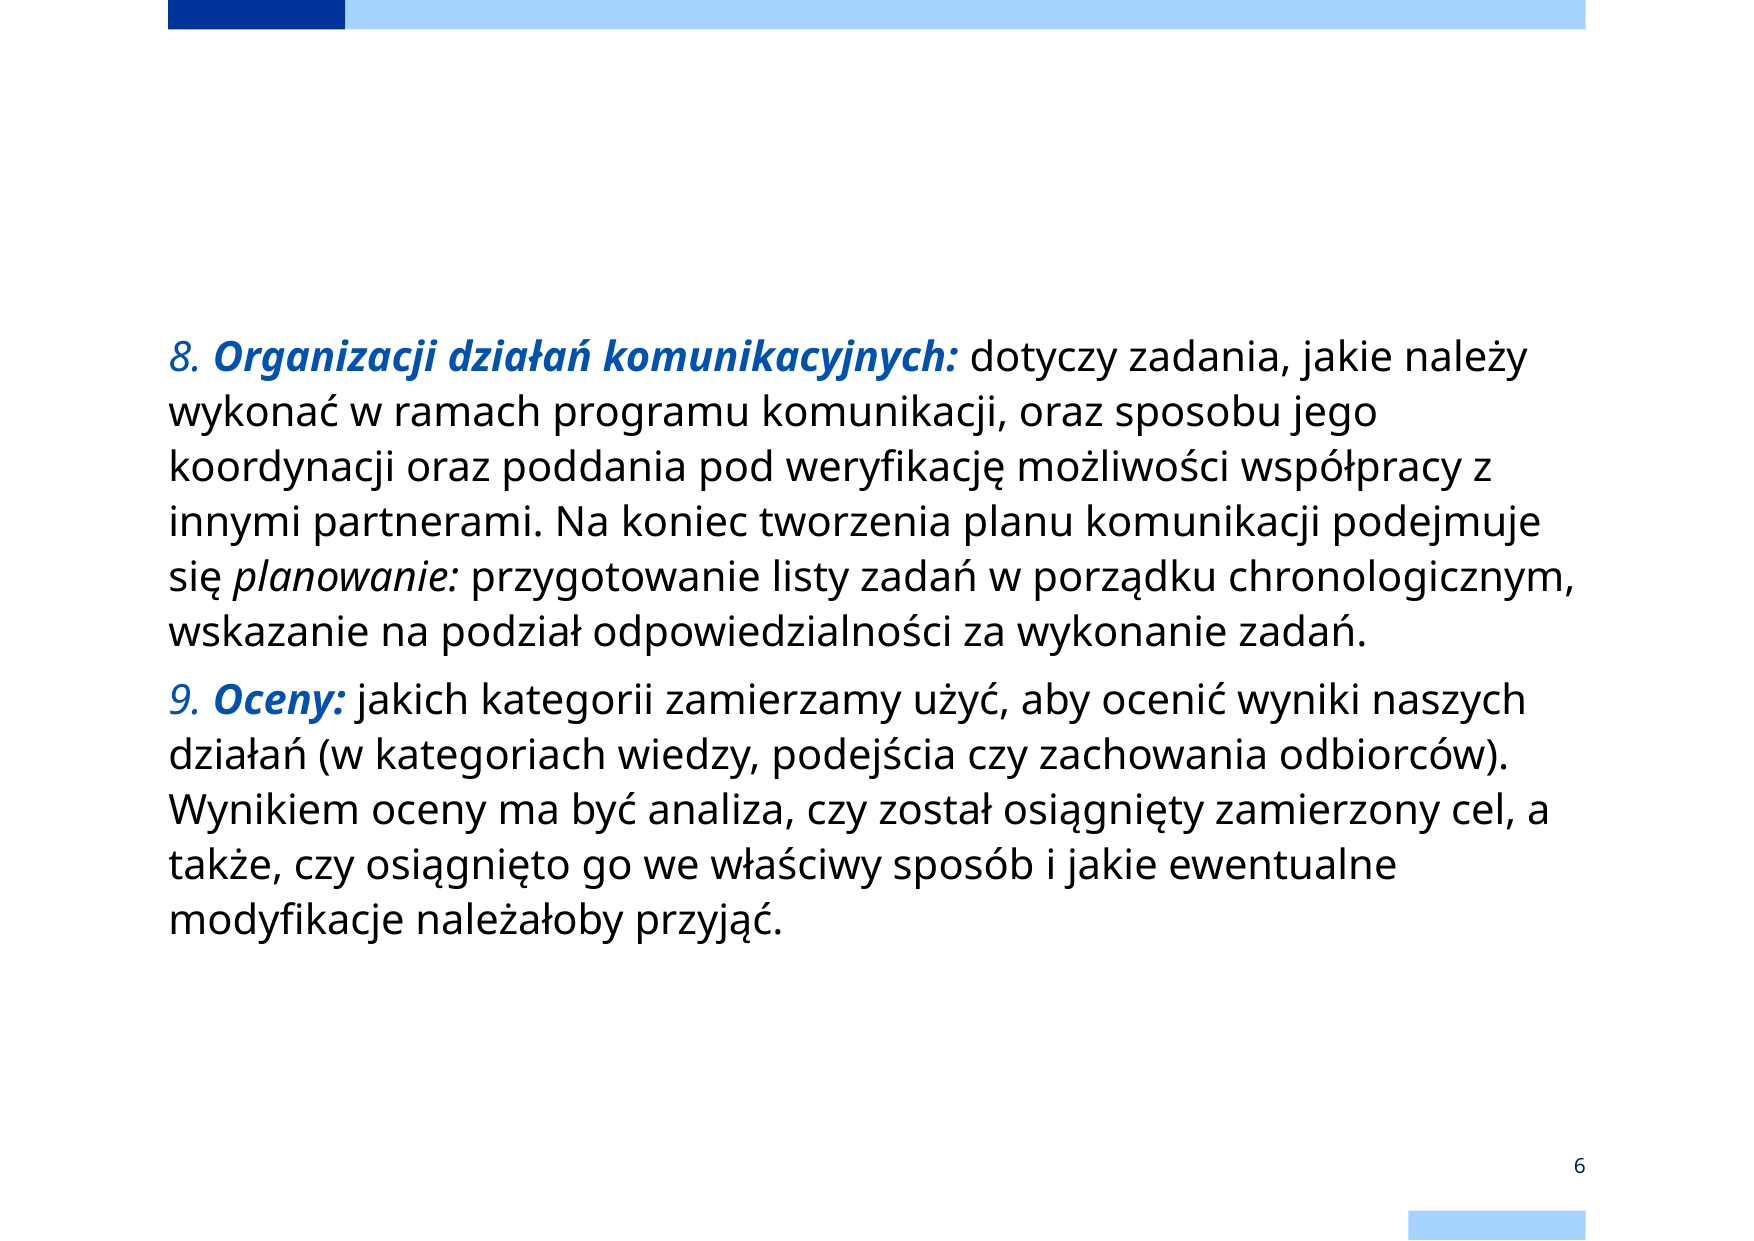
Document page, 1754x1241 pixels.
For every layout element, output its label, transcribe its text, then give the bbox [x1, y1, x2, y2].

slide_number 6 [1408, 1151, 1586, 1182]
list 8. Organizacji działań komunikacyjnych: dotyczy zadania, jakie należy wykonać w ramach programu komunikacji, oraz sposobu jego koordynacji oraz poddania pod weryfikację możliwości współpracy z innymi partnerami. Na koniec tworzenia planu komunikacji podejmuje się planowanie: przygotowanie listy zadań w porządku chronologicznym, wskazanie na podział odpowiedzialności za wykonanie zadań. 9. Oceny: jakich kategorii zamierzamy użyć, aby ocenić wyniki naszych działań (w kategoriach wiedzy, podejścia czy zachowania odbiorców). Wynikiem oceny ma być analiza, czy został osiągnięty zamierzony cel, a także, czy osiągnięto go we właściwy sposób i jakie ewentualne modyfikacje należałoby przyjąć. [168, 324, 1586, 1093]
